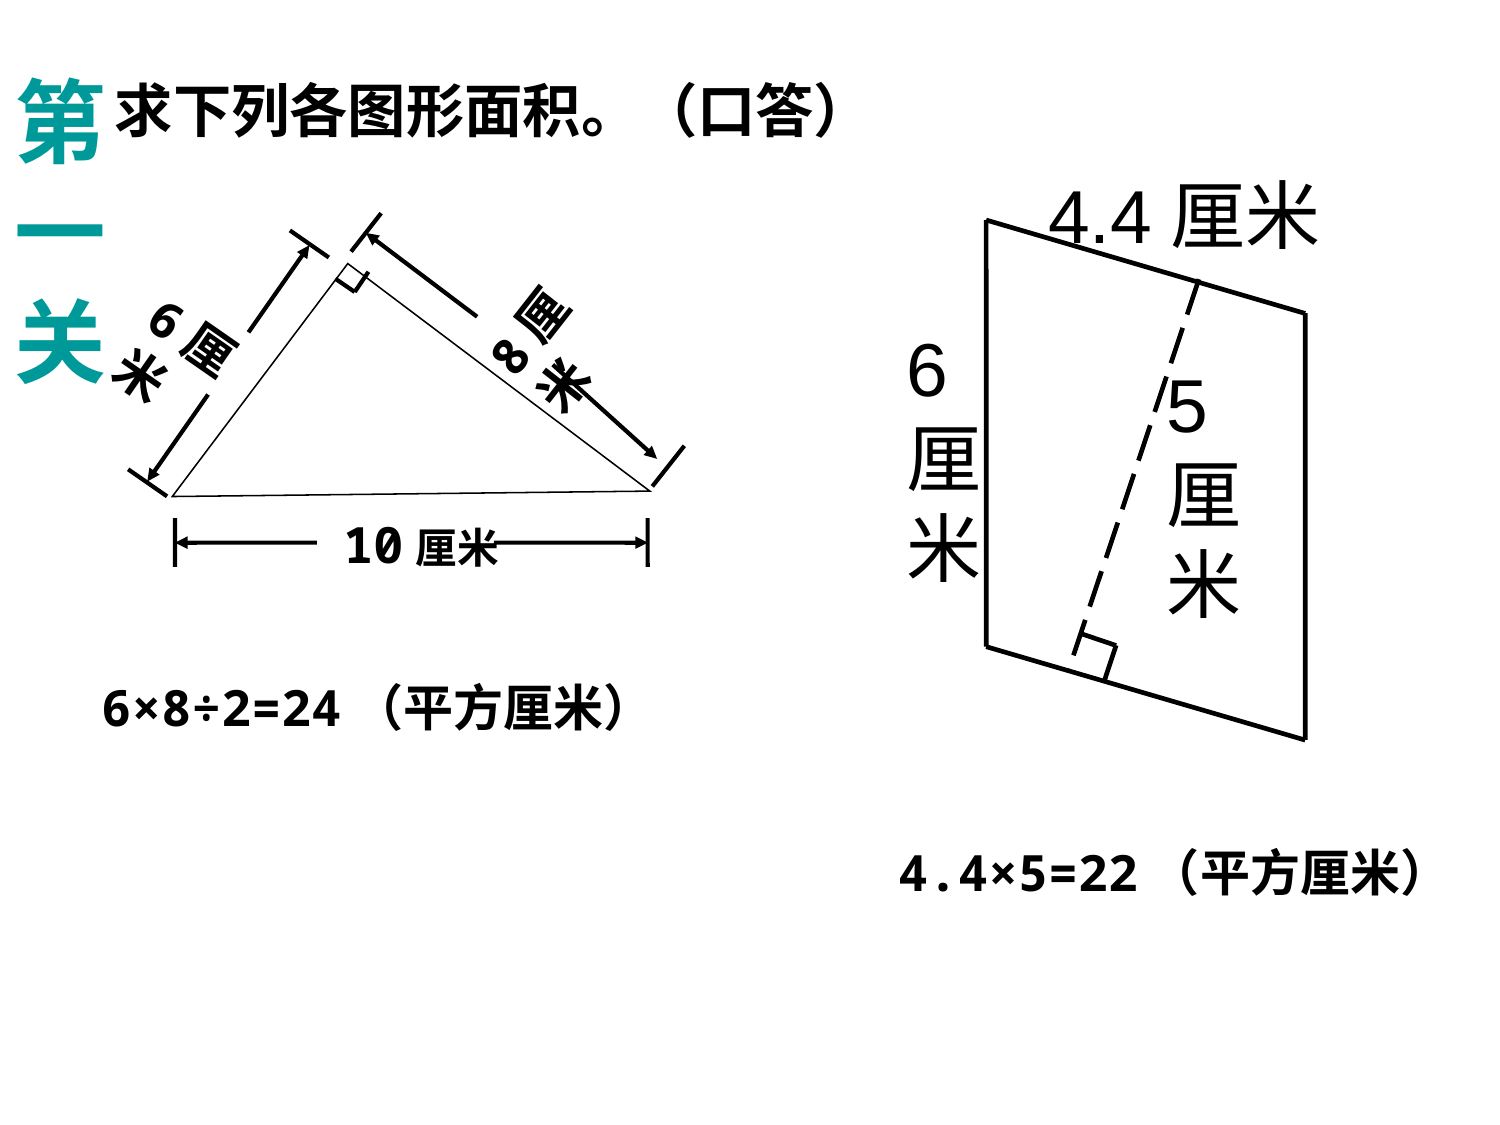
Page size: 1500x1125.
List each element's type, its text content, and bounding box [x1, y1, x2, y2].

text_box 6×8÷2=24（平方厘米） [64, 668, 703, 744]
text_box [738, 90, 1341, 741]
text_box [123, 208, 675, 640]
text_box 求下列各图形面积。（口答） [101, 66, 928, 152]
text_box 第一关 [0, 66, 101, 393]
text_box 4.4×5=22（平方厘米） [861, 834, 1500, 909]
